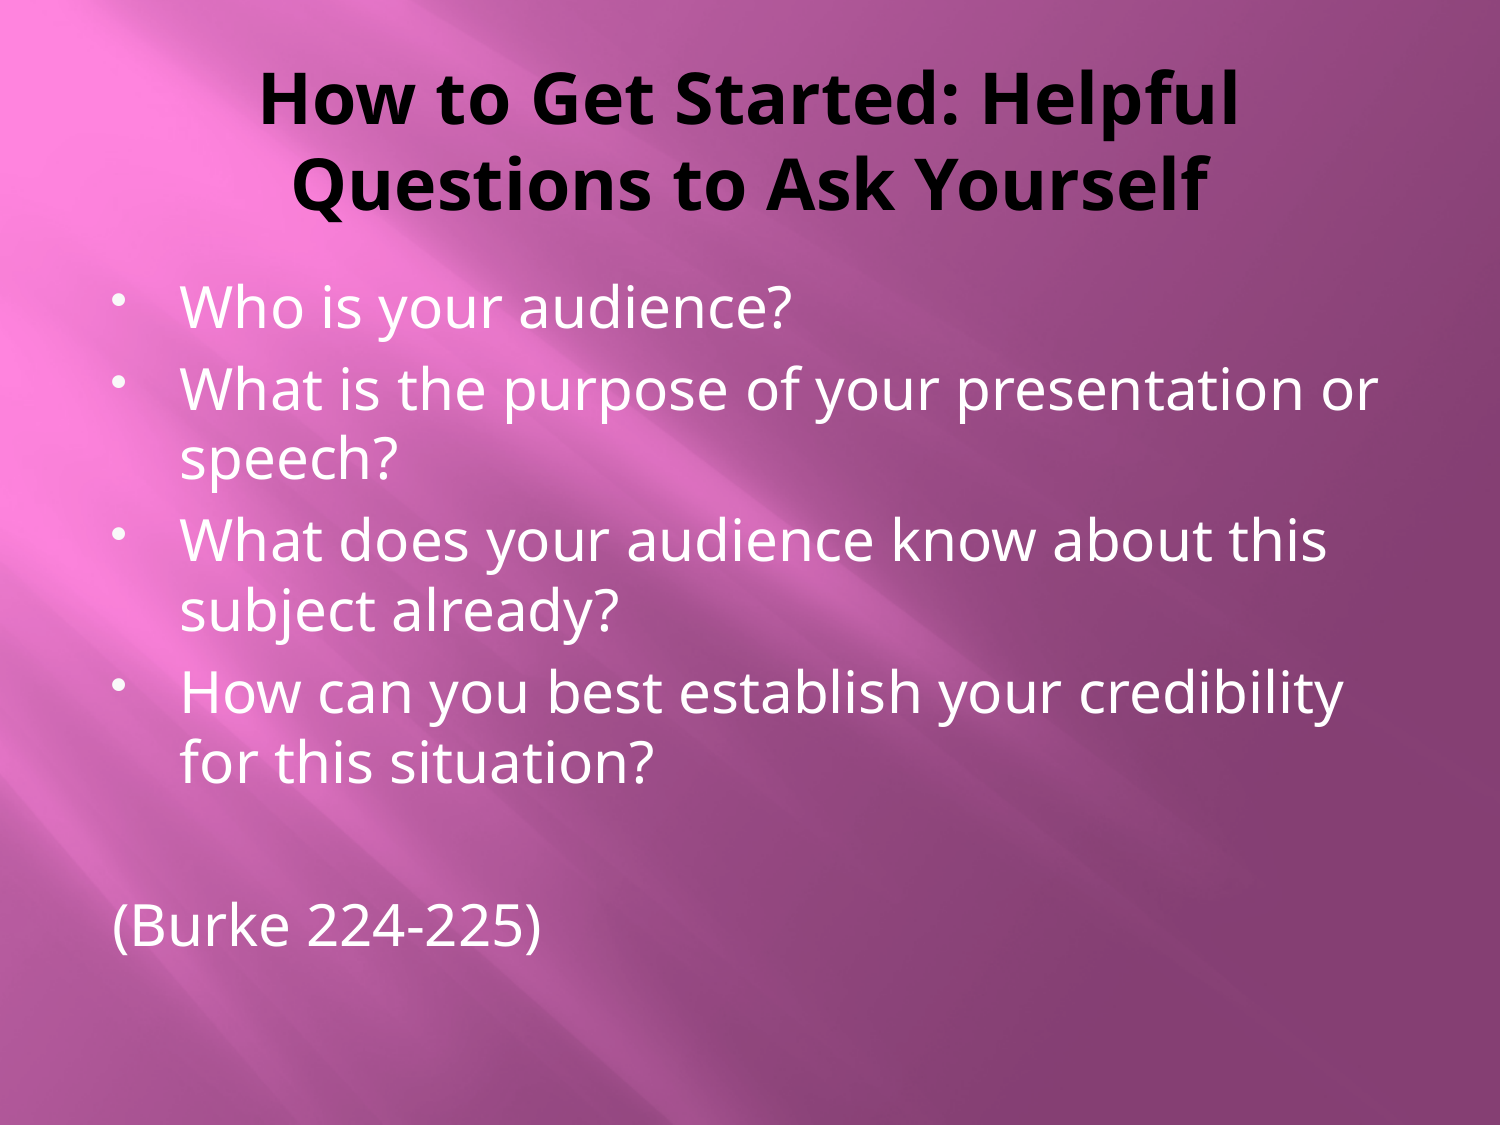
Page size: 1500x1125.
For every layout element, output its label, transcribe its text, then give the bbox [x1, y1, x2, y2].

list Who is your audience? What is the purpose of your presentation or speech? What does your audience know about this subject already? How can you best establish your credibility for this situation? (Burke 224-225) [75, 262, 1425, 1035]
title How to Get Started: Helpful Questions to Ask Yourself [75, 45, 1425, 233]
